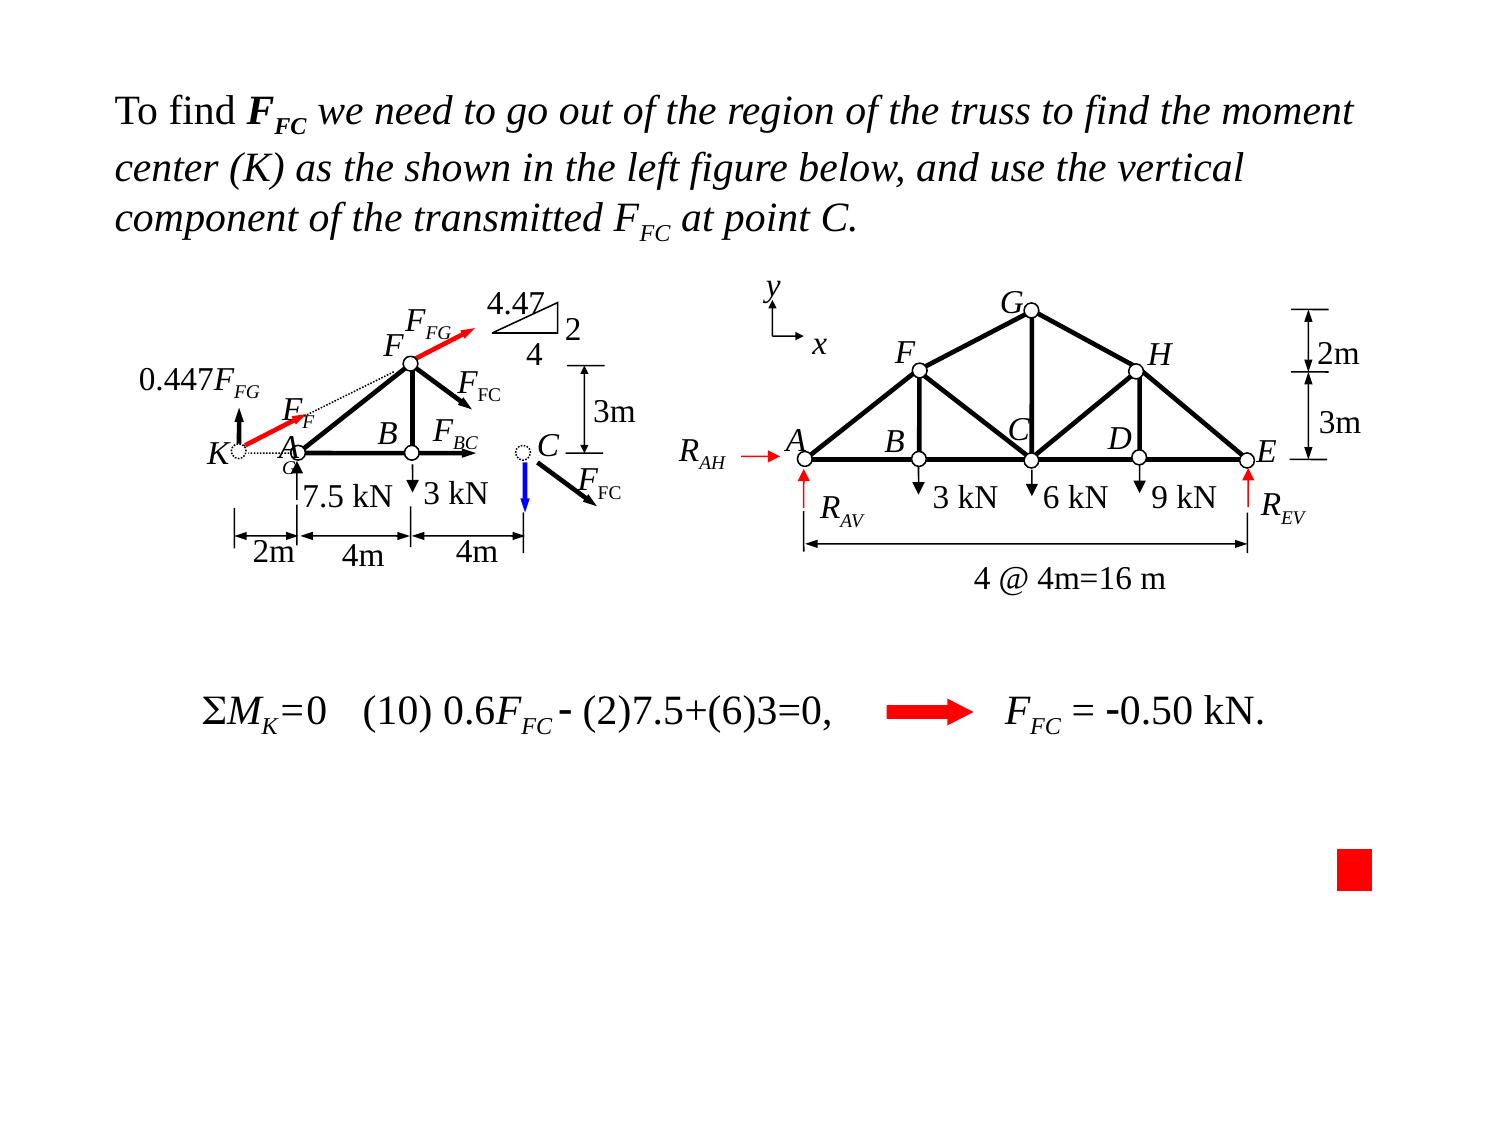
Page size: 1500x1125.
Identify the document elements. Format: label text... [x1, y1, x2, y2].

text_box [1025, 303, 1039, 319]
text_box 4 @ 4m=16 m [958, 548, 1203, 597]
text_box [1242, 468, 1252, 481]
text_box 2m [237, 522, 318, 573]
text_box [1024, 452, 1039, 467]
text_box FBC [417, 400, 512, 450]
text_box [584, 499, 597, 507]
text_box [1304, 441, 1313, 460]
text_box y [750, 256, 815, 299]
text_box 3 kN [917, 467, 1033, 522]
text_box 9 kN [1136, 467, 1238, 516]
text_box RAH [664, 420, 784, 472]
text_box F [368, 316, 446, 369]
text_box [420, 450, 476, 458]
text_box E [1241, 422, 1298, 468]
text_box [912, 365, 928, 378]
text_box [805, 539, 1248, 549]
text_box [1337, 849, 1371, 891]
text_box [580, 365, 589, 381]
text_box 4 [510, 324, 577, 370]
text_box FFG [267, 379, 335, 428]
text_box 2m [1302, 323, 1425, 368]
text_box H [1132, 324, 1191, 368]
text_box A [264, 428, 316, 465]
text_box [1128, 365, 1144, 379]
text_box [492, 324, 510, 334]
text_box x [797, 314, 862, 357]
text_box [234, 407, 244, 444]
text_box 3m [1303, 392, 1396, 441]
text_box [515, 445, 528, 461]
text_box SMK=0 (10) 0.6FFC - (2)7.5+(6)3=0, FFC = -0.50 kN. [187, 675, 1363, 747]
text_box 4m [326, 525, 407, 576]
text_box 7.5 kN [287, 467, 462, 519]
text_box [293, 460, 300, 467]
text_box 3 kN [408, 463, 524, 519]
text_box [231, 443, 247, 459]
text_box [1132, 459, 1147, 465]
text_box C [521, 415, 579, 458]
text_box [520, 462, 530, 513]
text_box FFC [562, 449, 653, 499]
text_box FFC [442, 352, 549, 402]
text_box 2 [549, 319, 616, 345]
text_box [404, 446, 420, 461]
text_box B [869, 411, 923, 457]
text_box G [984, 272, 1032, 315]
text_box F [879, 322, 937, 365]
text_box FFG [390, 290, 515, 340]
text_box A [264, 417, 276, 435]
text_box [797, 468, 809, 508]
text_box A [770, 410, 823, 458]
text_box [411, 531, 440, 541]
text_box [580, 429, 589, 449]
text_box 3 kN [524, 463, 551, 519]
text_box K [192, 423, 250, 466]
text_box To find FFC we need to go out of the region of the truss to find the moment center (K) as the shown in the left figure below, and use the vertical component of the transmitted FFC at point C. [99, 75, 1375, 254]
text_box C [992, 399, 1057, 450]
text_box [1304, 372, 1313, 392]
text_box 0.447FFG [123, 349, 294, 399]
text_box [911, 452, 927, 467]
text_box [1304, 309, 1313, 323]
text_box 3m [578, 381, 682, 429]
text_box REV [1245, 475, 1349, 522]
text_box RAV [805, 478, 916, 530]
text_box [768, 300, 777, 337]
text_box [511, 319, 549, 324]
text_box 4.47 [471, 273, 624, 319]
text_box B [362, 403, 416, 450]
text_box 4m [440, 522, 521, 573]
text_box [887, 699, 972, 725]
text_box D [1092, 408, 1159, 459]
text_box [797, 458, 813, 467]
text_box 6 kN [1027, 467, 1136, 510]
